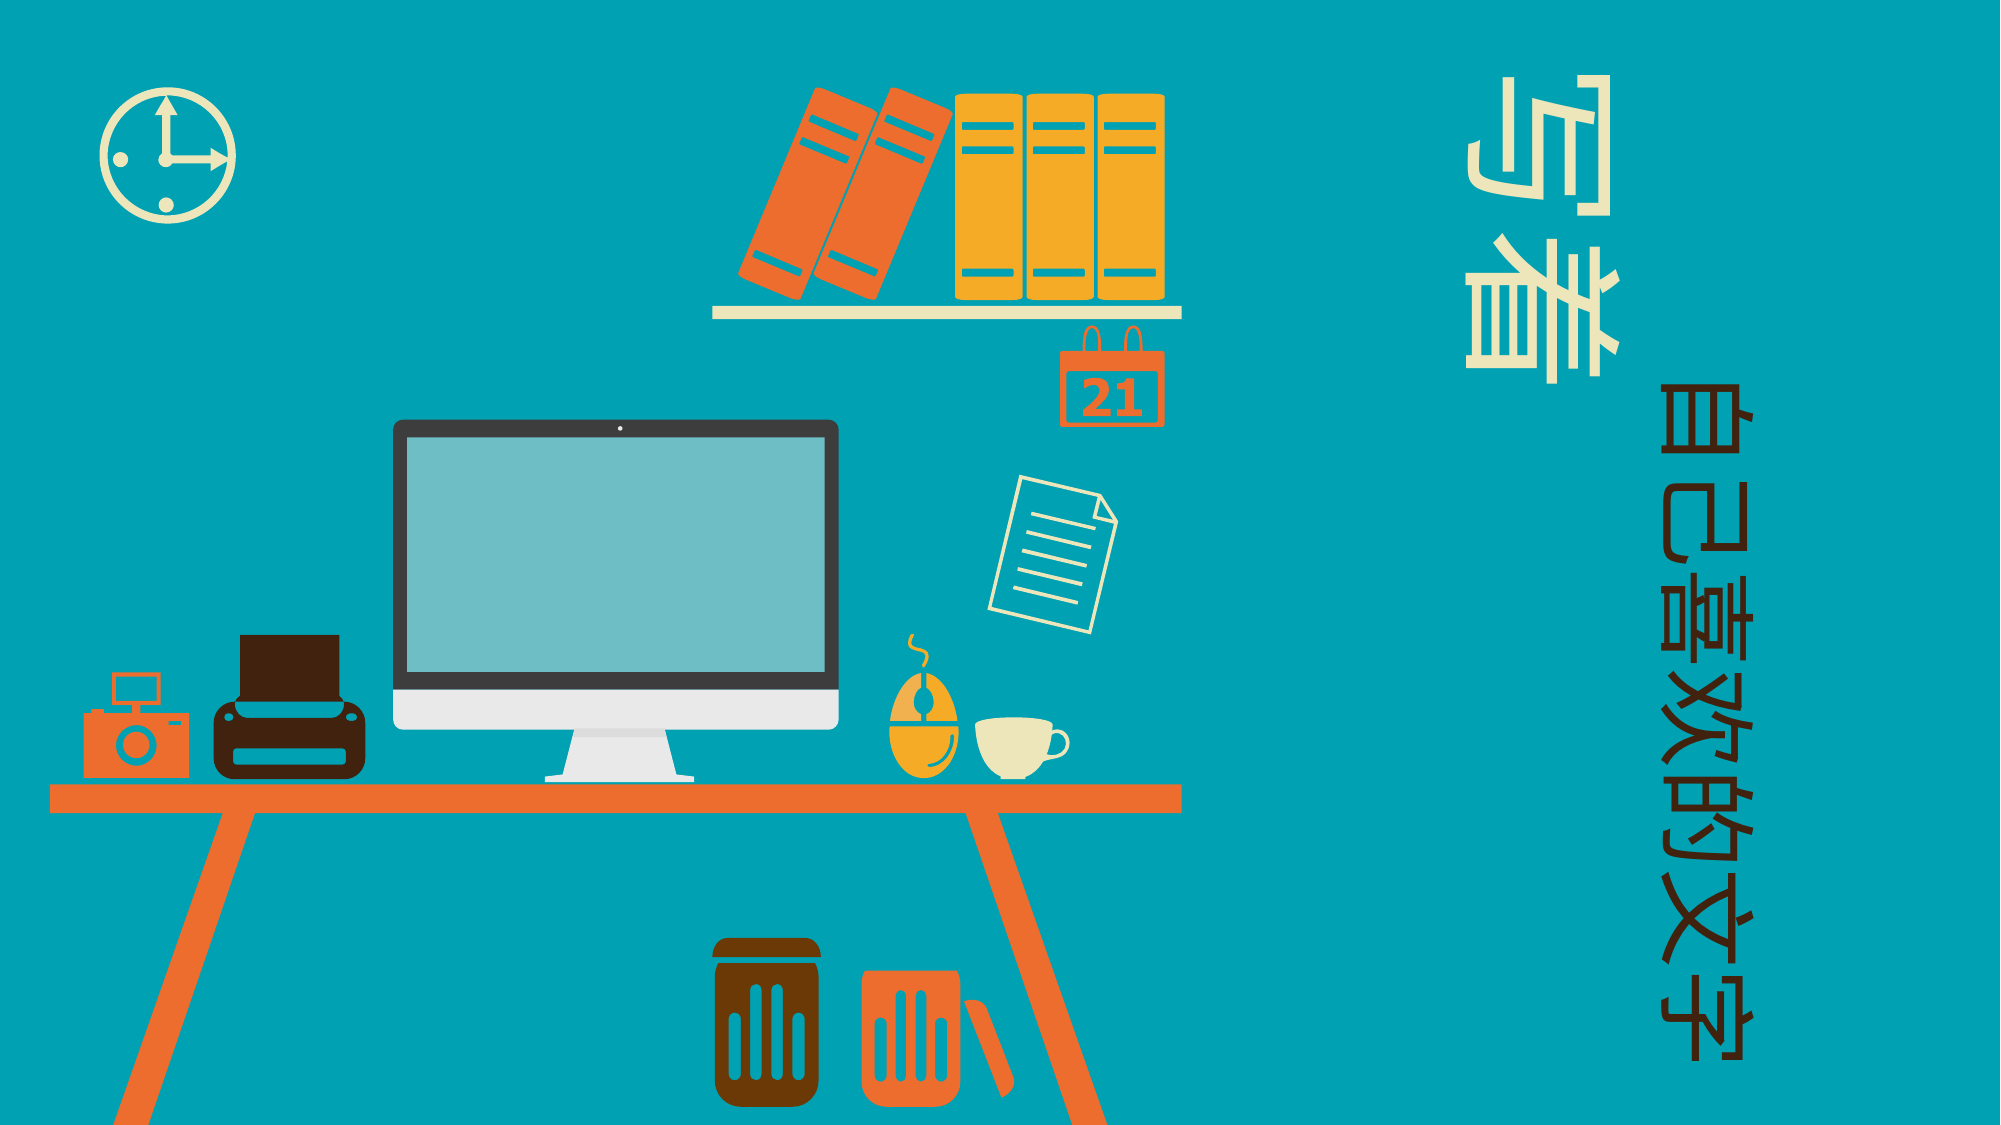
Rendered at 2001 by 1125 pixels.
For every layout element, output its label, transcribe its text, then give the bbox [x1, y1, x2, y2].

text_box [49, 86, 1182, 1125]
text_box 写着 [1420, 47, 1654, 400]
text_box 自己喜欢的文字 [1625, 353, 1777, 1076]
